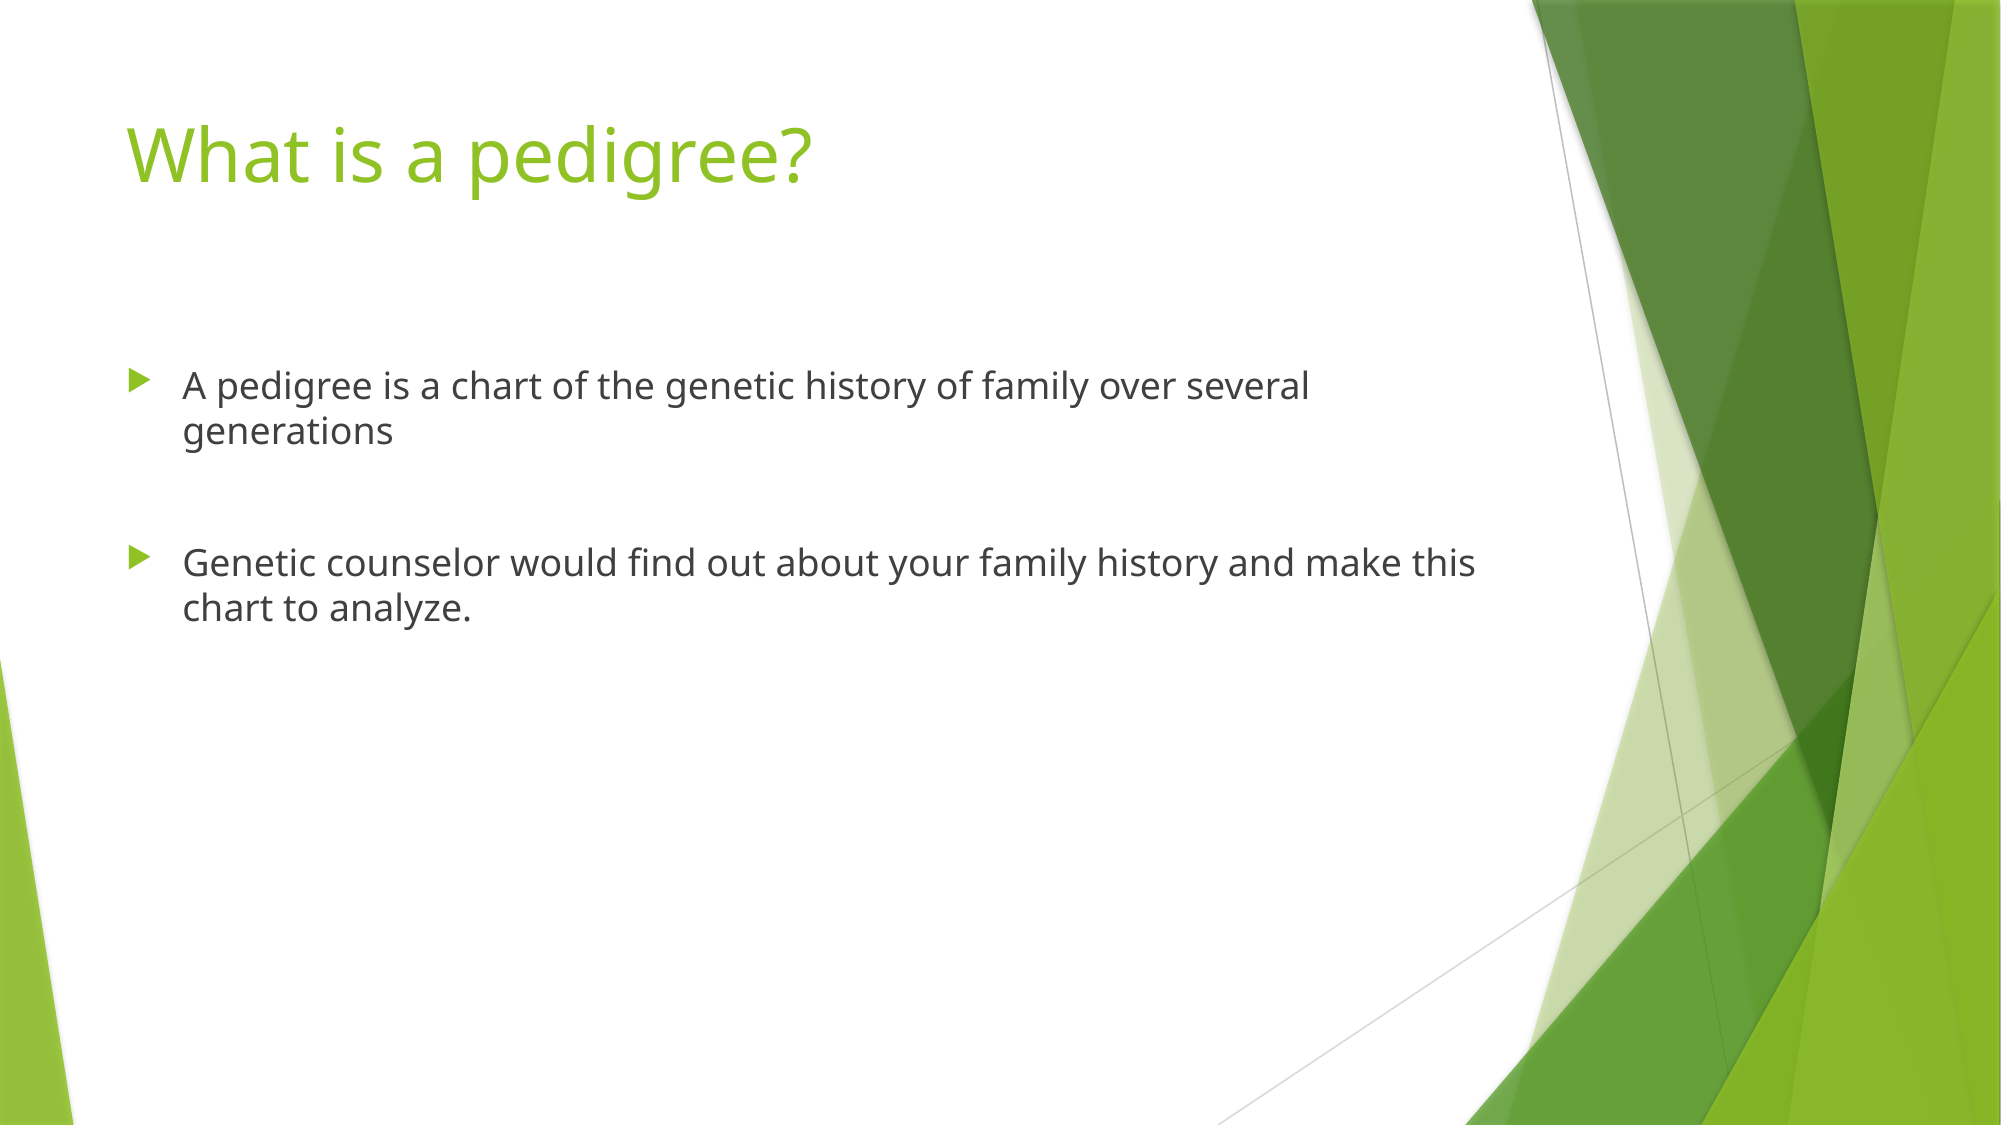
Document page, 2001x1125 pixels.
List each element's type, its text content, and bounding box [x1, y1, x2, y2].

title What is a pedigree? [111, 99, 1522, 317]
list A pedigree is a chart of the genetic history of family over several generations Genetic counselor would find out about your family history and make this chart to analyze. [111, 354, 1522, 992]
